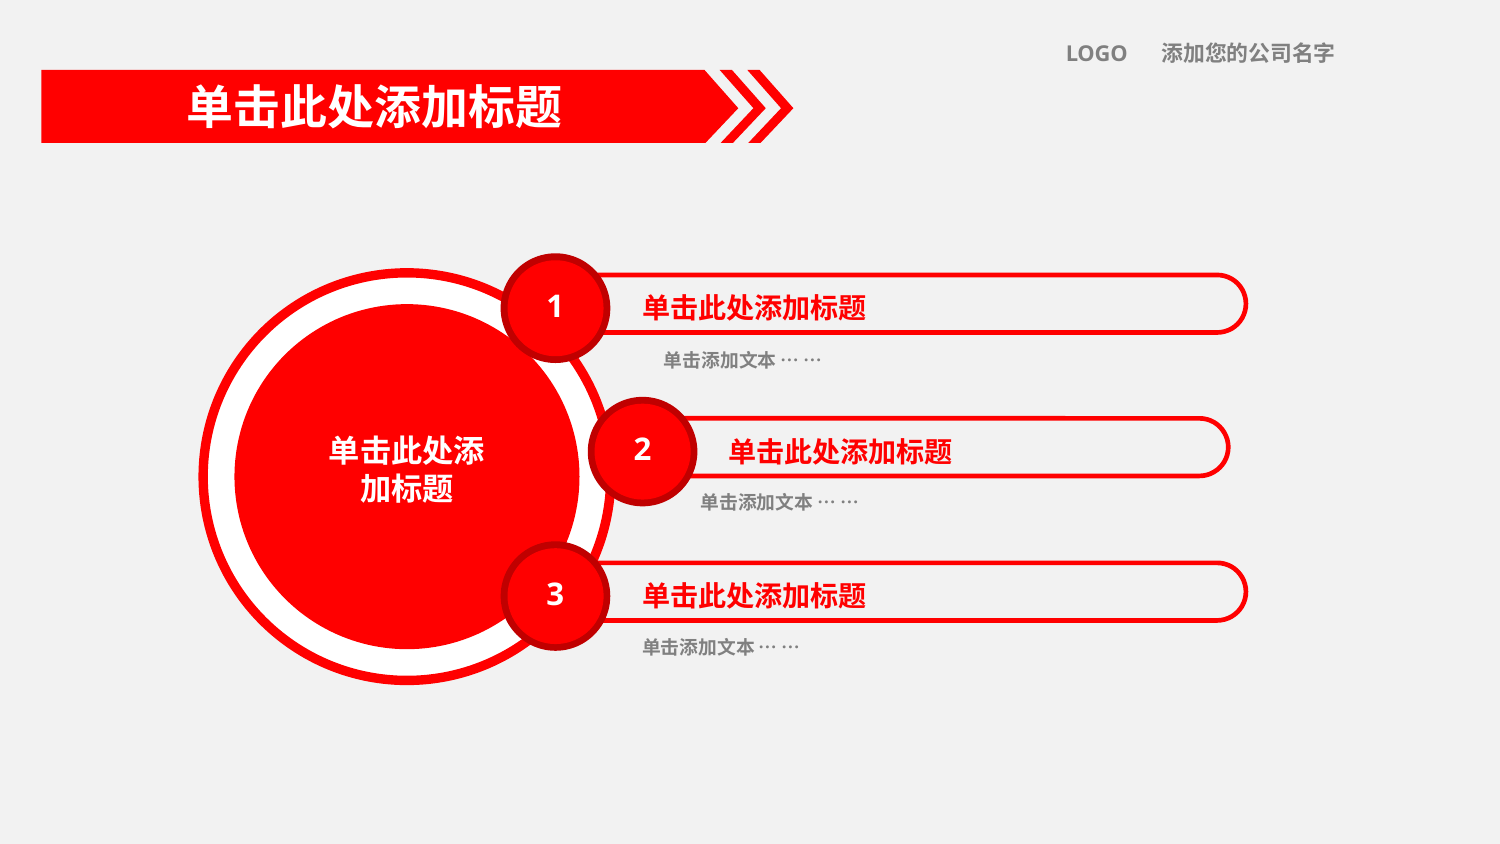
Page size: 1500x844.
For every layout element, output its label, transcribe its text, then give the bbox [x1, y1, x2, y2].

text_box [593, 418, 1229, 522]
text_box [202, 272, 611, 681]
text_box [41, 69, 794, 144]
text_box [499, 541, 612, 651]
text_box LOGO 添加您的公司名字 [1051, 32, 1431, 74]
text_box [586, 396, 699, 507]
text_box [505, 274, 1247, 380]
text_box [505, 562, 1247, 667]
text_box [499, 253, 612, 364]
